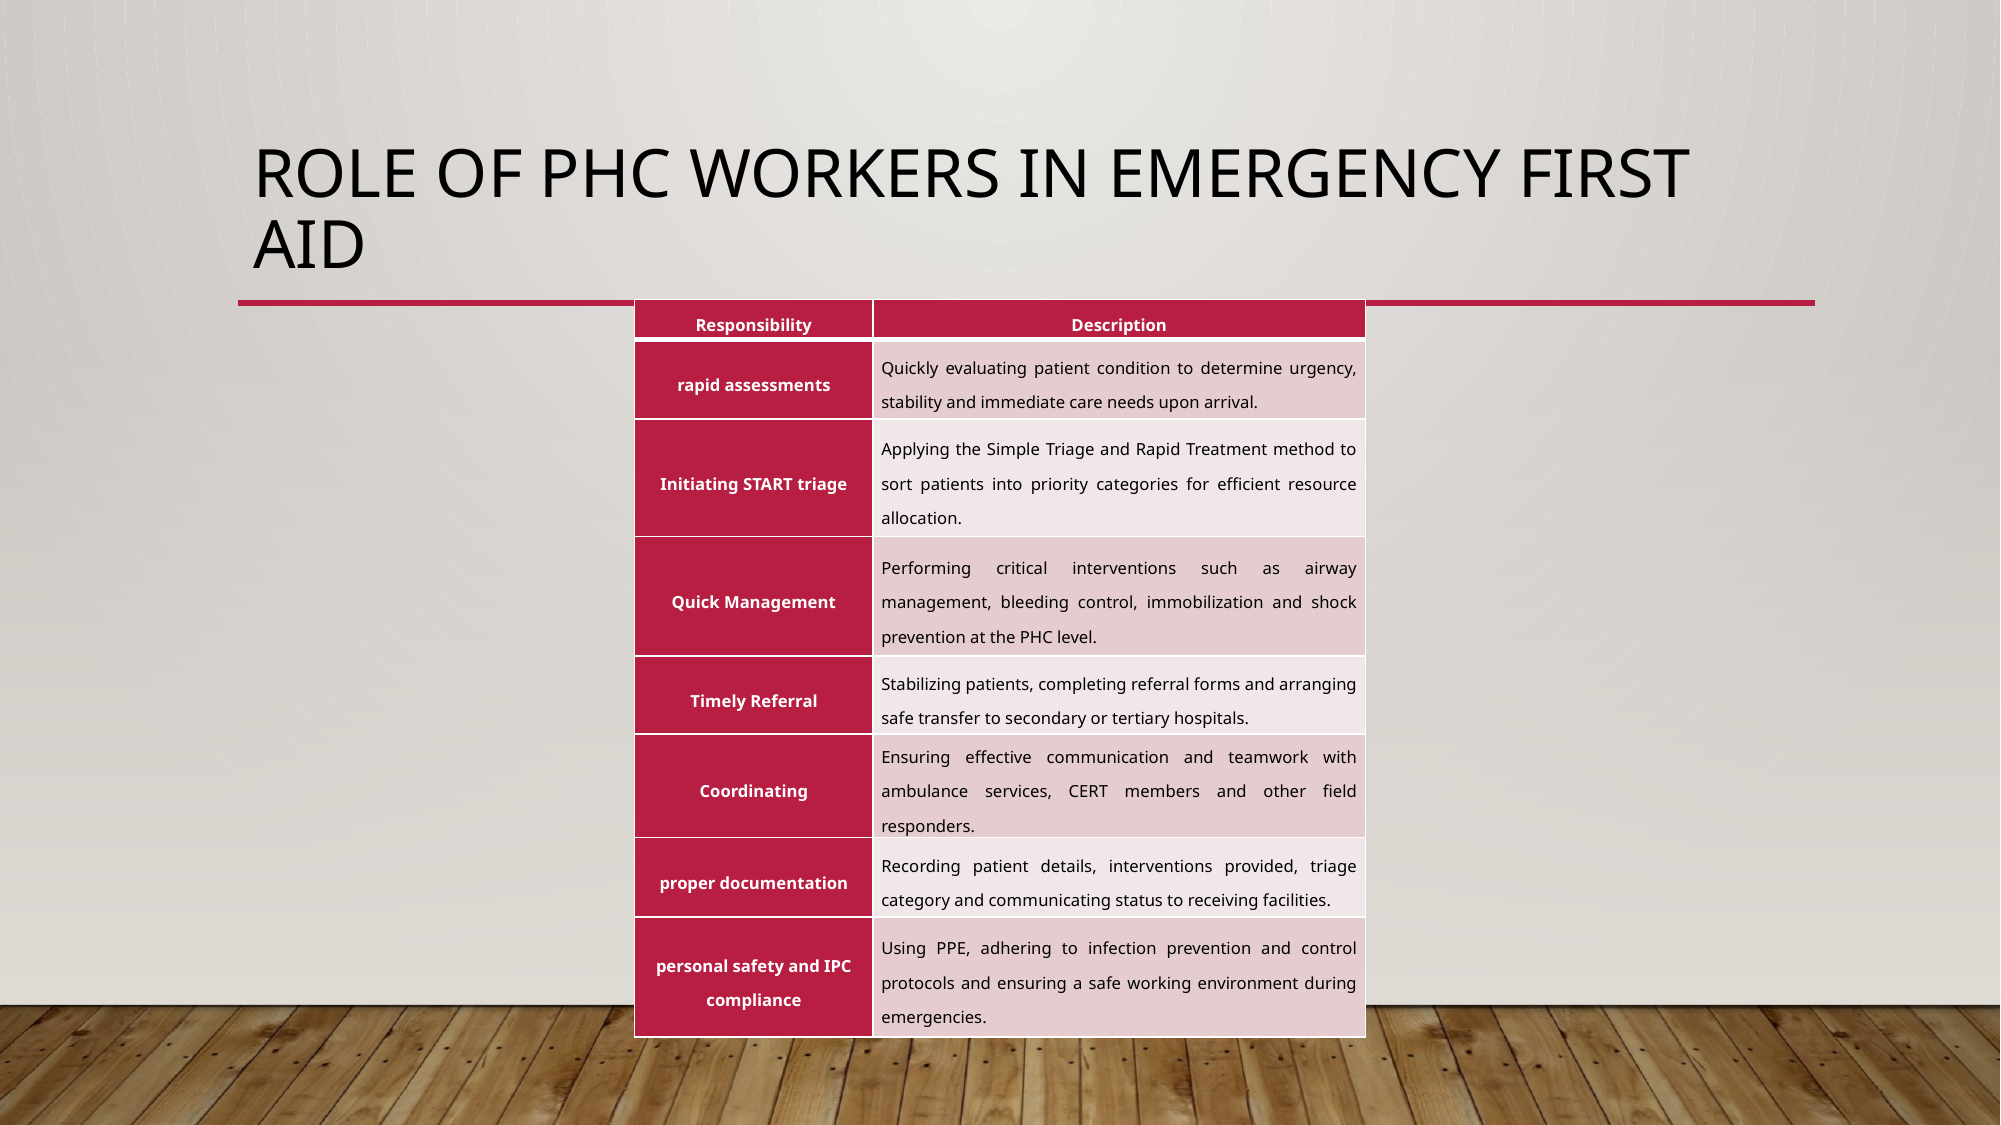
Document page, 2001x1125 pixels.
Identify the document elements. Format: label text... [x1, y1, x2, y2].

table_cell rapid assessments [635, 342, 872, 418]
table_cell Ensuring effective communication and teamwork with ambulance services, CERT members and other field responders. [874, 735, 1365, 837]
table_header Description [874, 300, 1365, 337]
table_cell Initiating START triage [635, 420, 872, 536]
table_header Responsibility [635, 300, 872, 337]
table_cell Quickly evaluating patient condition to determine urgency, stability and immediate care needs upon arrival. [874, 342, 1365, 418]
table_cell personal safety and IPC compliance [635, 918, 872, 1036]
table_cell Using PPE, adhering to infection prevention and control protocols and ensuring a safe working environment during emergencies. [874, 918, 1365, 1036]
picture [0, 1005, 2000, 1125]
table_cell Coordinating [635, 735, 872, 837]
table_cell proper documentation [635, 838, 872, 916]
title Role of PHC Workers in Emergency First Aid [238, 131, 1814, 305]
table_cell Recording patient details, interventions provided, triage category and communicating status to receiving facilities. [874, 838, 1365, 916]
table_cell Timely Referral [635, 657, 872, 733]
table_cell Applying the Simple Triage and Rapid Treatment method to sort patients into priority categories for efficient resource allocation. [874, 420, 1365, 536]
table_cell Stabilizing patients, completing referral forms and arranging safe transfer to secondary or tertiary hospitals. [874, 657, 1365, 733]
table_cell Quick Management [635, 537, 872, 655]
table_cell Performing critical interventions such as airway management, bleeding control, immobilization and shock prevention at the PHC level. [874, 537, 1365, 655]
